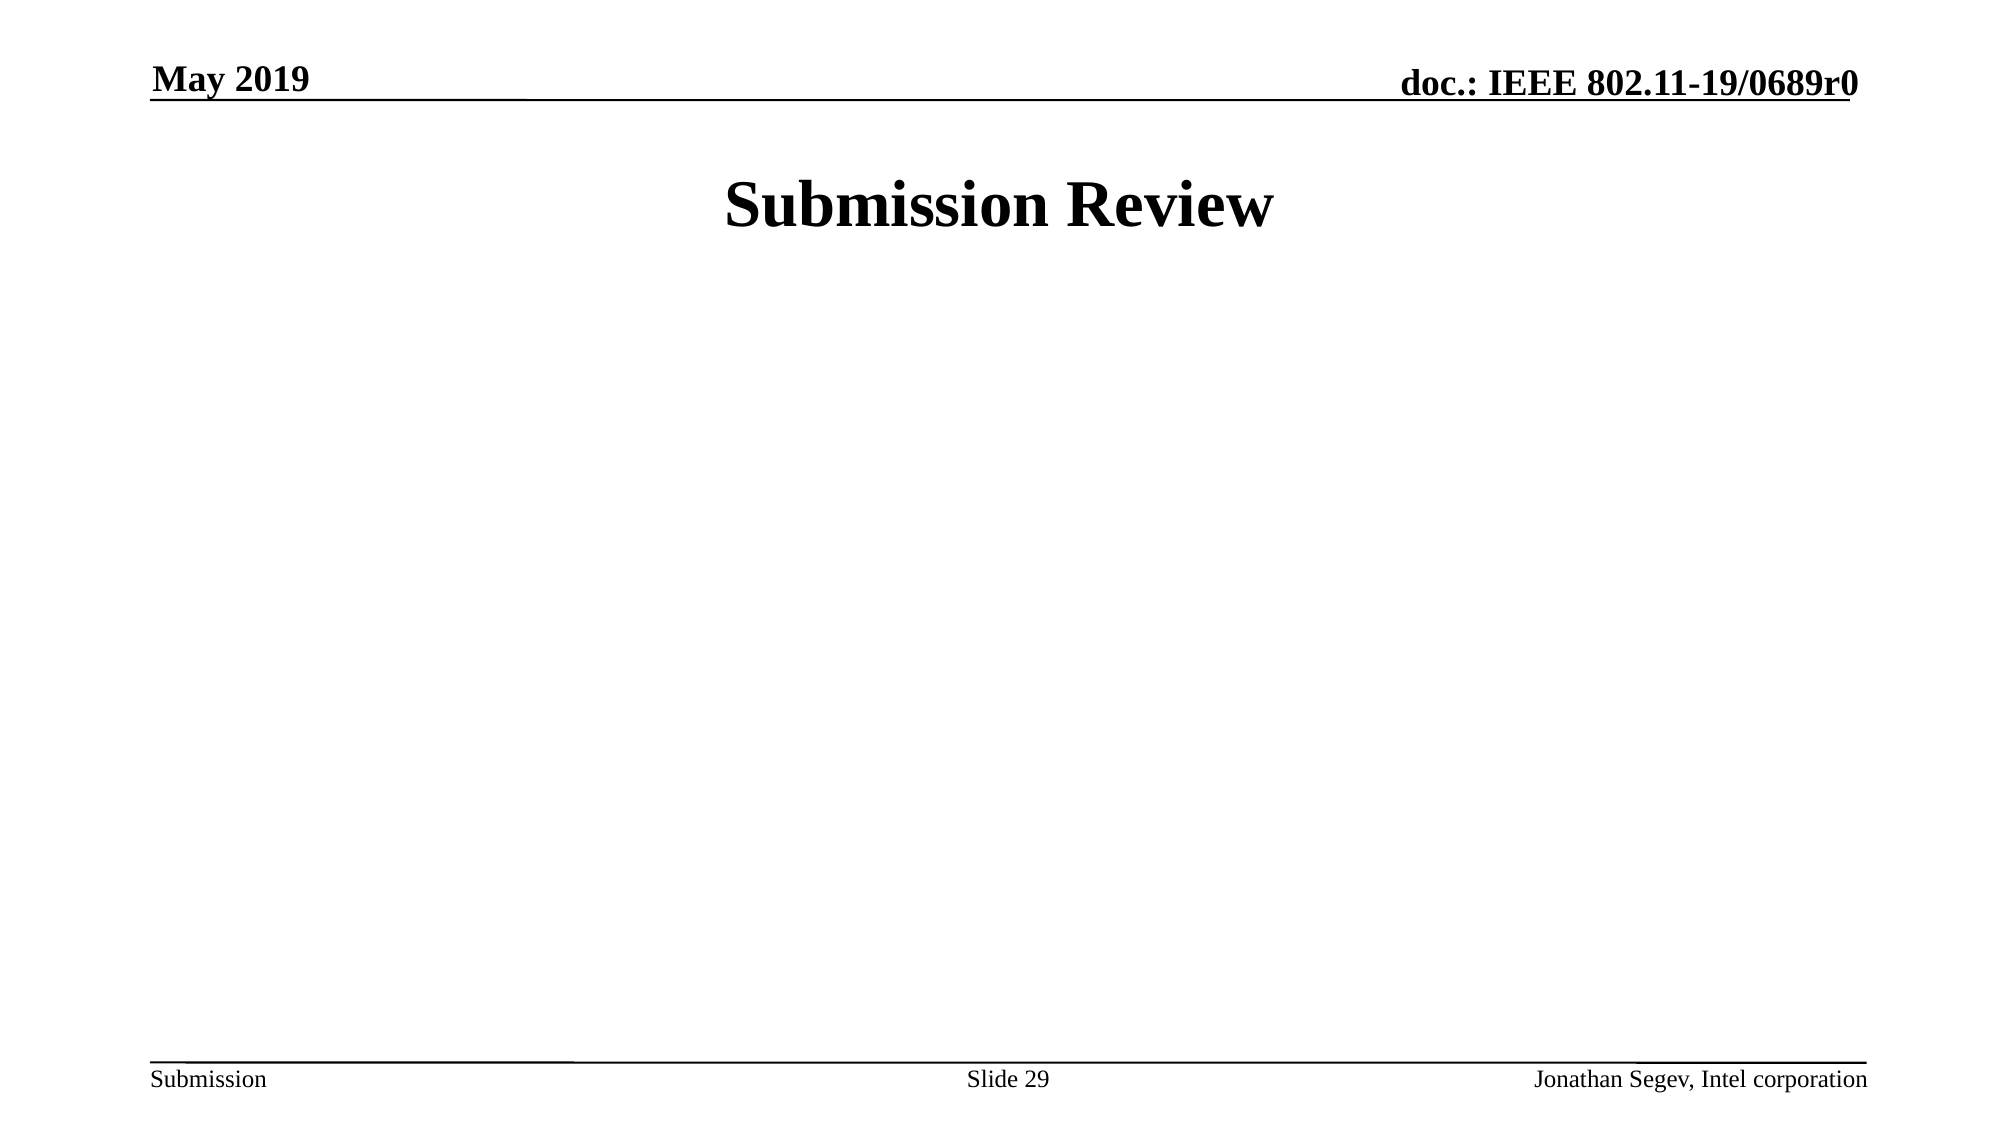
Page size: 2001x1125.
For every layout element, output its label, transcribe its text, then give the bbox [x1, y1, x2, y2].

footer Jonathan Segev, Intel corporation [1171, 1061, 1869, 1093]
title Submission Review [149, 112, 1850, 288]
slide_number Slide 29 [950, 1061, 1067, 1123]
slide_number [152, 54, 563, 100]
